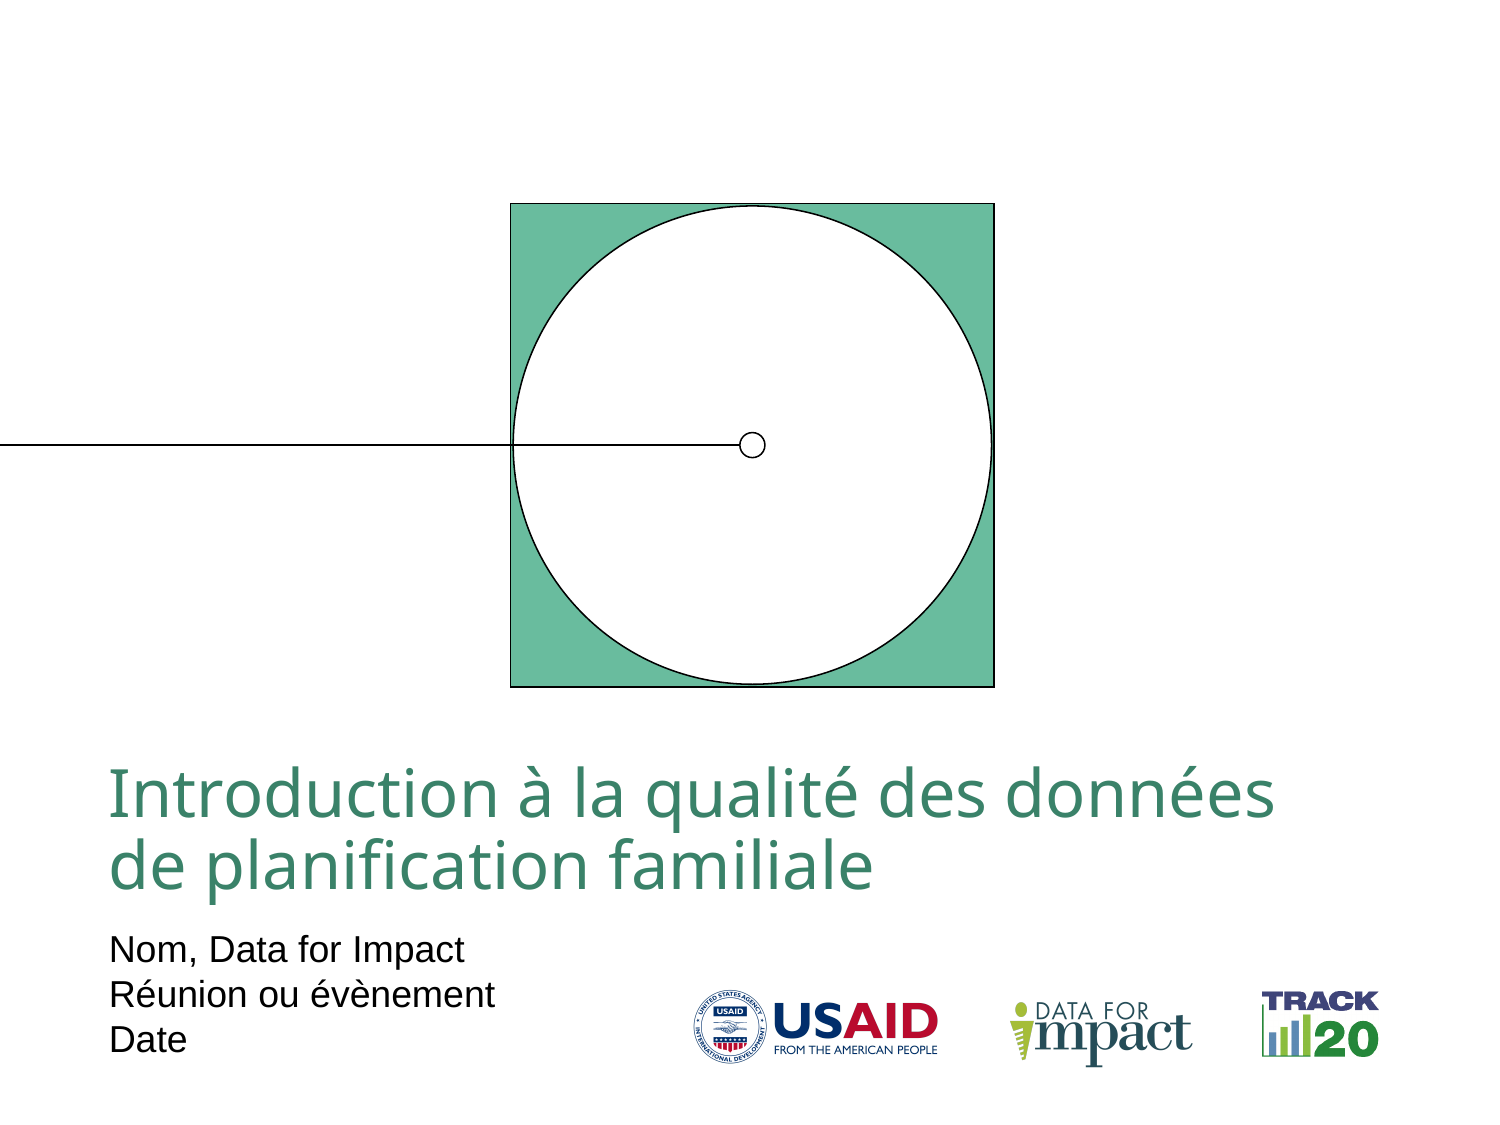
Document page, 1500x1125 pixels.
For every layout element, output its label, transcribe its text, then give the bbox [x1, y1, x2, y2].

list Nom, Data for Impact Réunion ou évènement Date [94, 917, 1053, 1086]
picture [1262, 991, 1379, 1057]
picture [659, 968, 1231, 1089]
title Introduction à la qualité des données de planification familiale [94, 752, 1428, 885]
